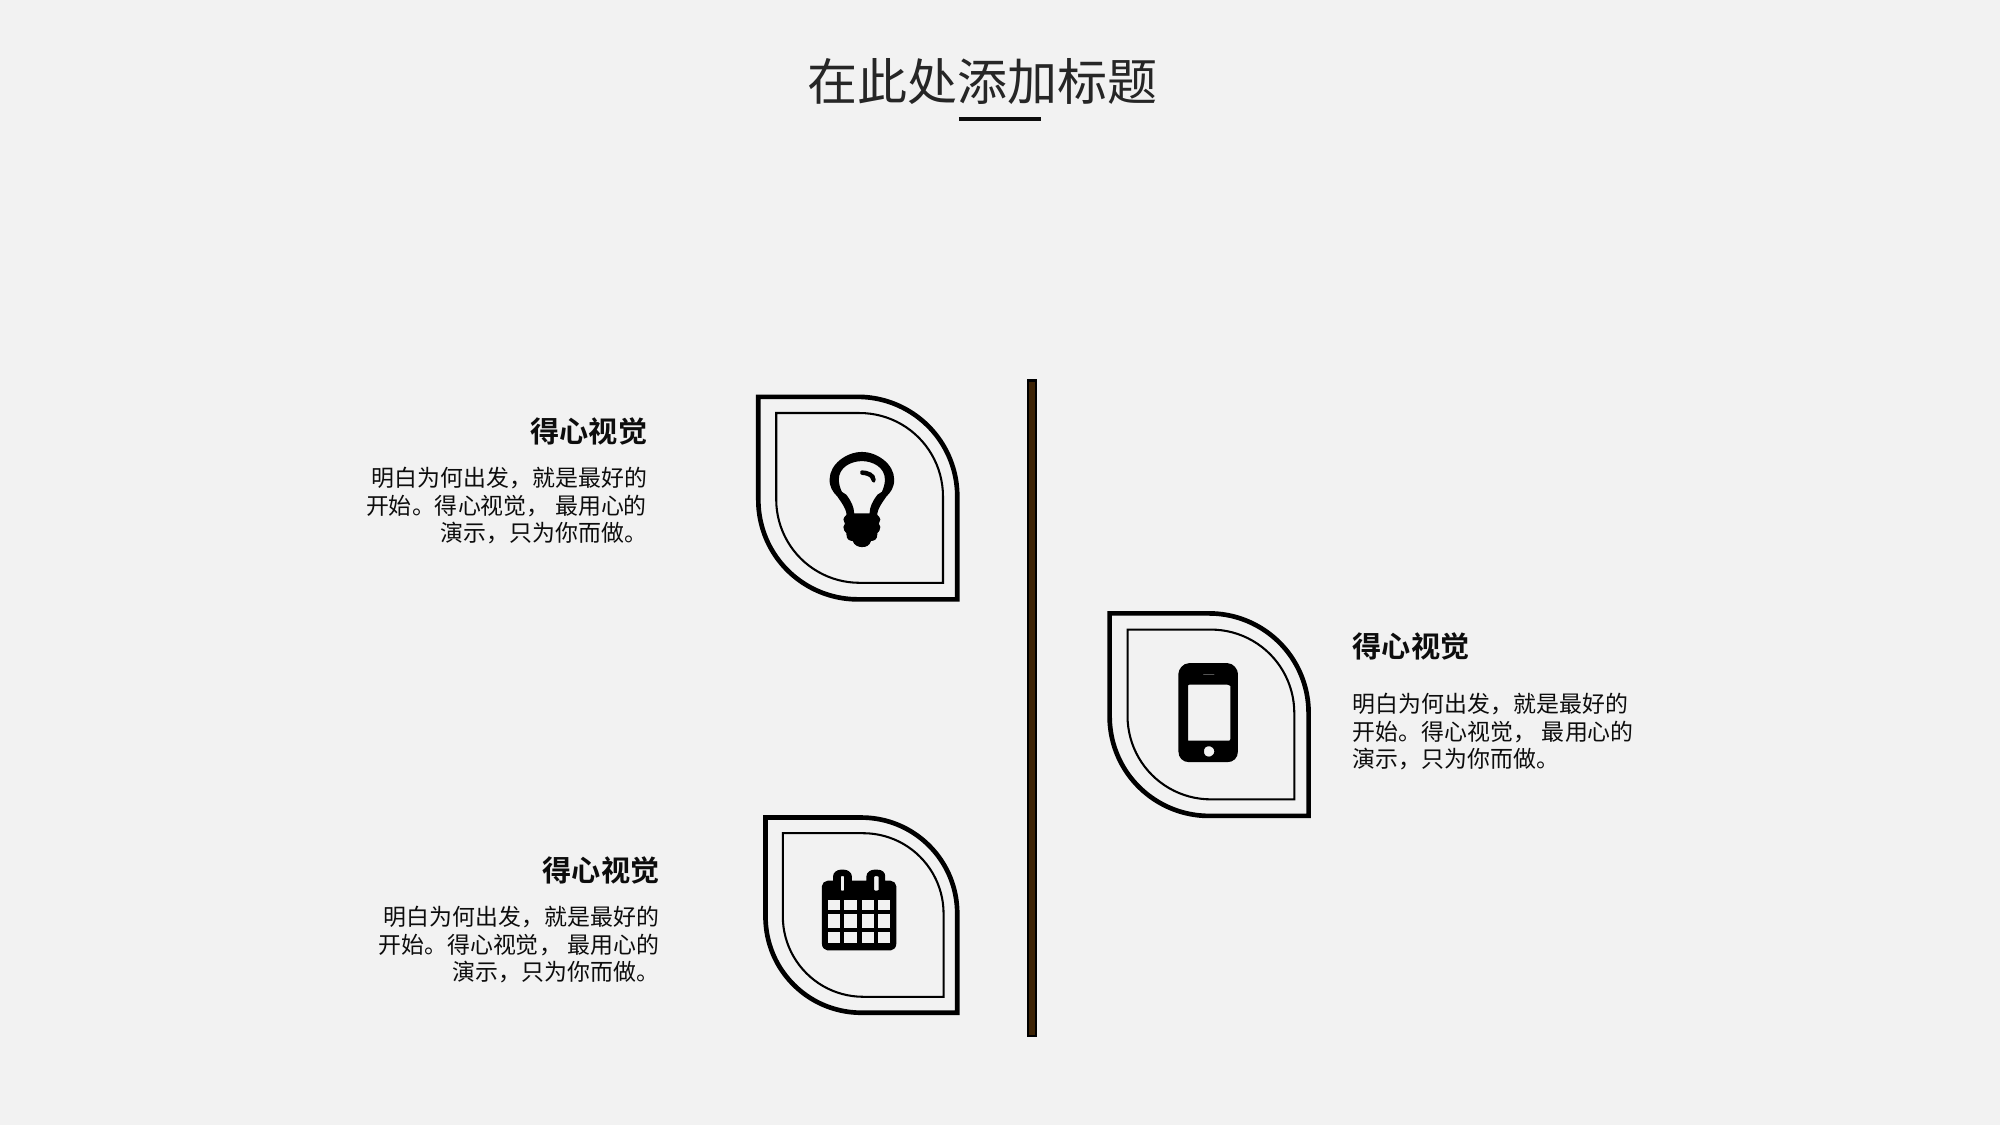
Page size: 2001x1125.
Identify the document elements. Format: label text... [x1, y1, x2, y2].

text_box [353, 380, 1647, 1037]
text_box 在此处添加标题 [792, 43, 1208, 118]
